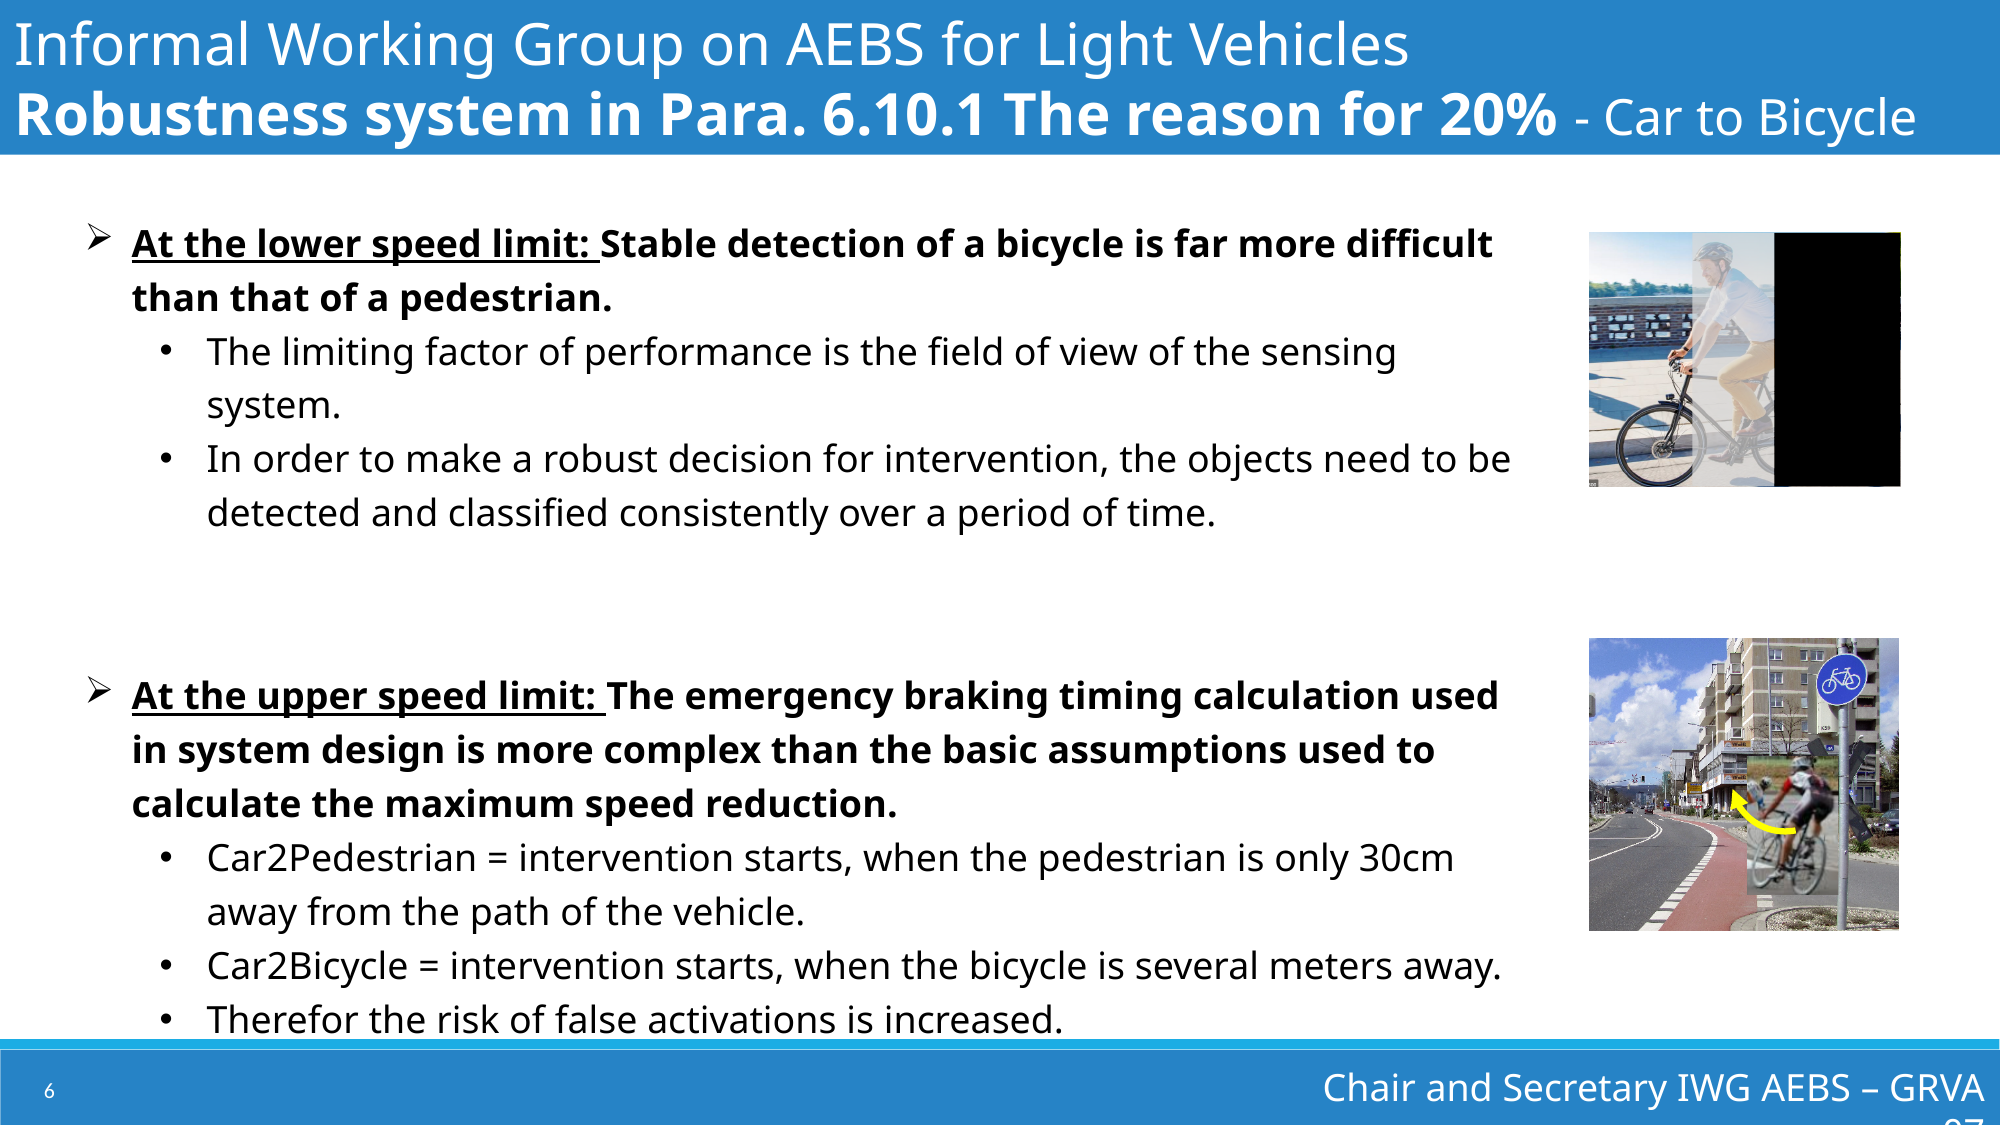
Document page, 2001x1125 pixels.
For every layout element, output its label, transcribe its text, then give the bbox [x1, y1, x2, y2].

text_box Informal Working Group on AEBS for Light Vehicles Robustness system in Para. 6.10.1 The reason for 20% - Car to Bicycle [0, 0, 2000, 155]
slide_number 6 [0, 1059, 70, 1120]
text_box At the lower speed limit: Stable detection of a bicycle is far more difficult than that of a pedestrian. The limiting factor of performance is the field of view of the sensing system. In order to make a robust decision for intervention, the objects need to be detected and classified consistently over a period of time. At the upper speed limit: The emergency braking timing calculation used in system design is more complex than the basic assumptions used to calculate the maximum speed reduction. Car2Pedestrian = intervention starts, when the pedestrian is only 30cm away from the path of the vehicle. Car2Bicycle = intervention starts, when the bicycle is several meters away. Therefor the risk of false activations is increased. [69, 203, 1539, 1049]
picture [1588, 232, 1901, 488]
text_box Chair and Secretary IWG AEBS – GRVA 07 [1263, 1056, 2000, 1125]
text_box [1588, 637, 1900, 931]
